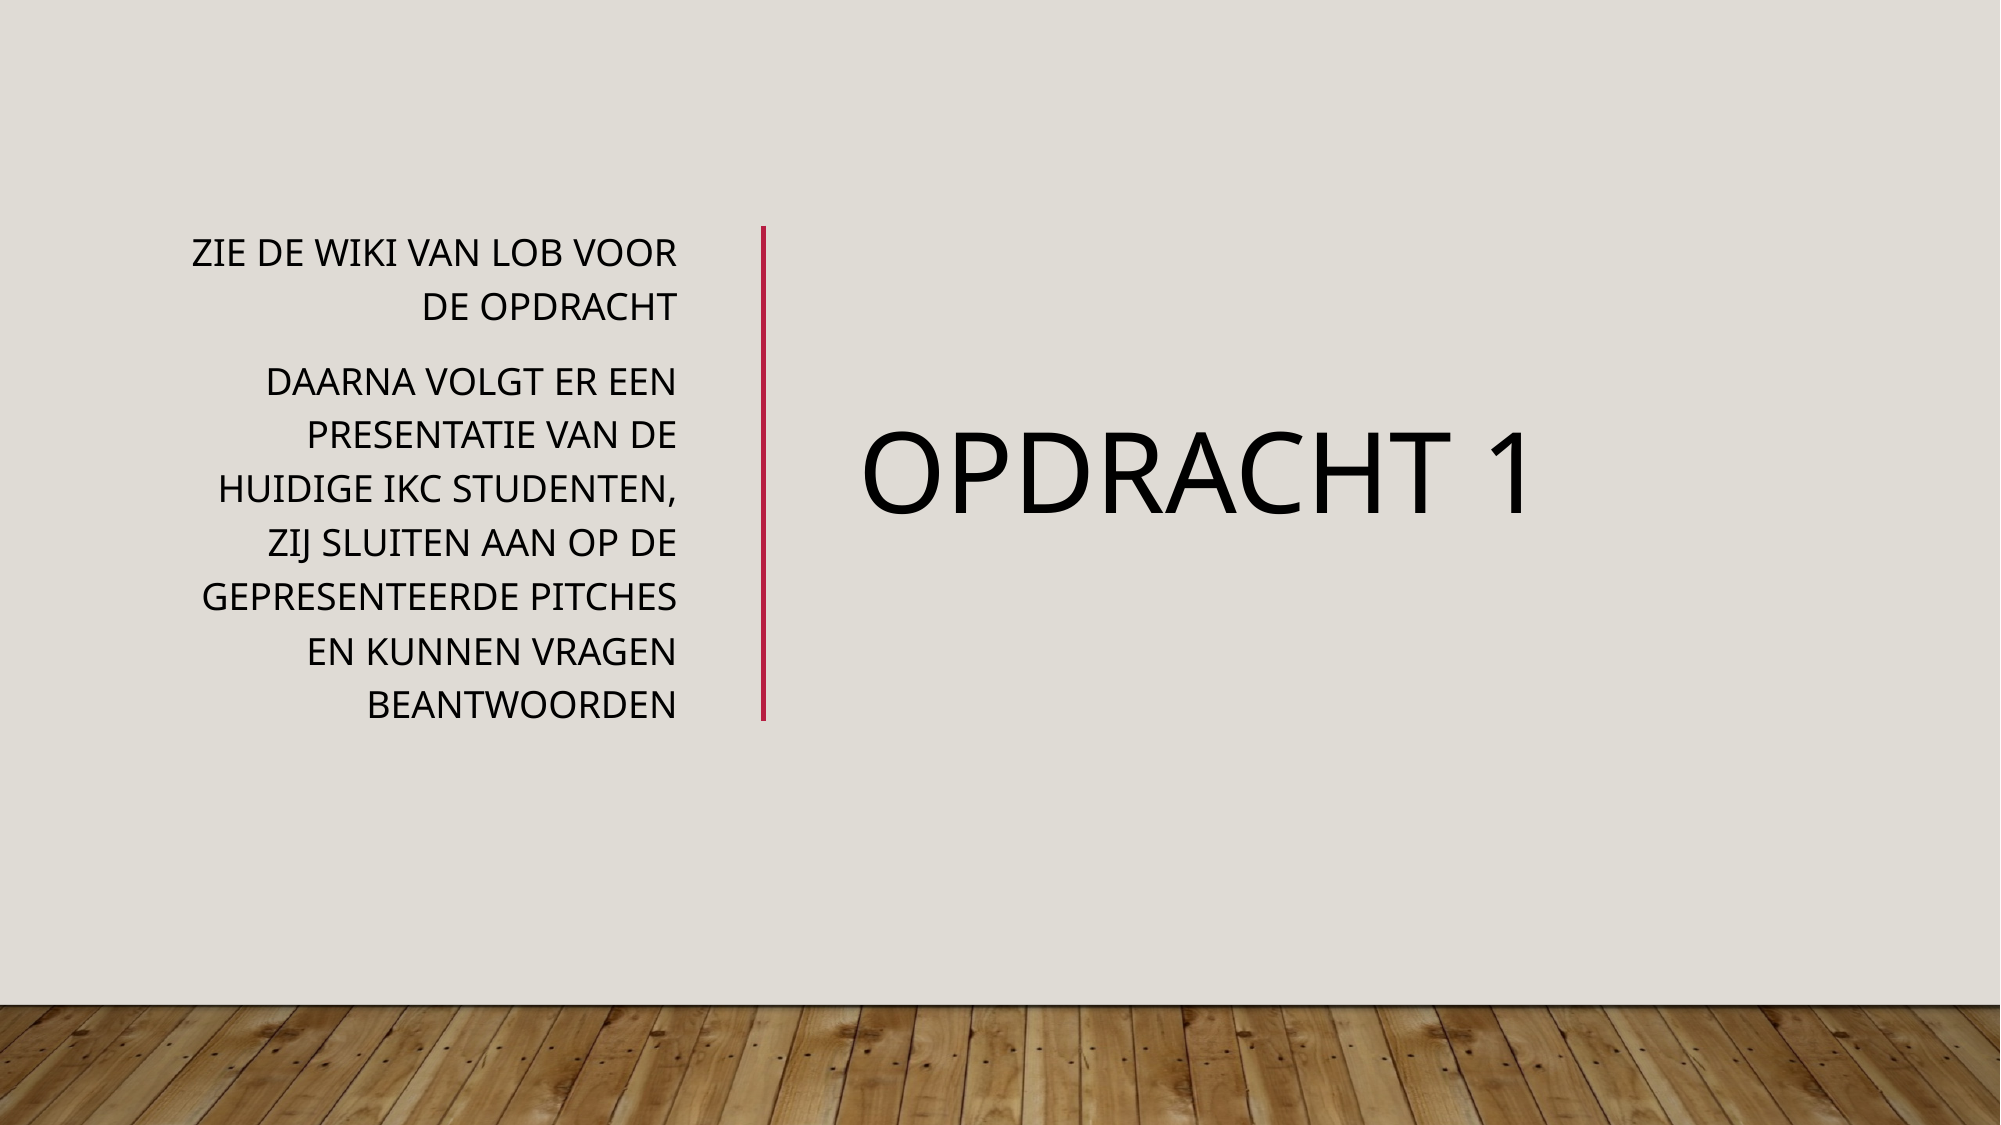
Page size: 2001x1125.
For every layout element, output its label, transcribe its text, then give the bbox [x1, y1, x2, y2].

text_box [0, 0, 2000, 330]
title Opdracht 1 [843, 168, 1842, 778]
subtitle Zie de Wiki van LOB voor de opdracht Daarna volgt er een presentatie van de huidige IKC studenten, zij sluiten aan op de gepresenteerde pitches en kunnen vragen beantwoorden [158, 168, 693, 778]
picture [0, 1006, 2000, 1125]
text_box [0, 330, 2000, 1004]
